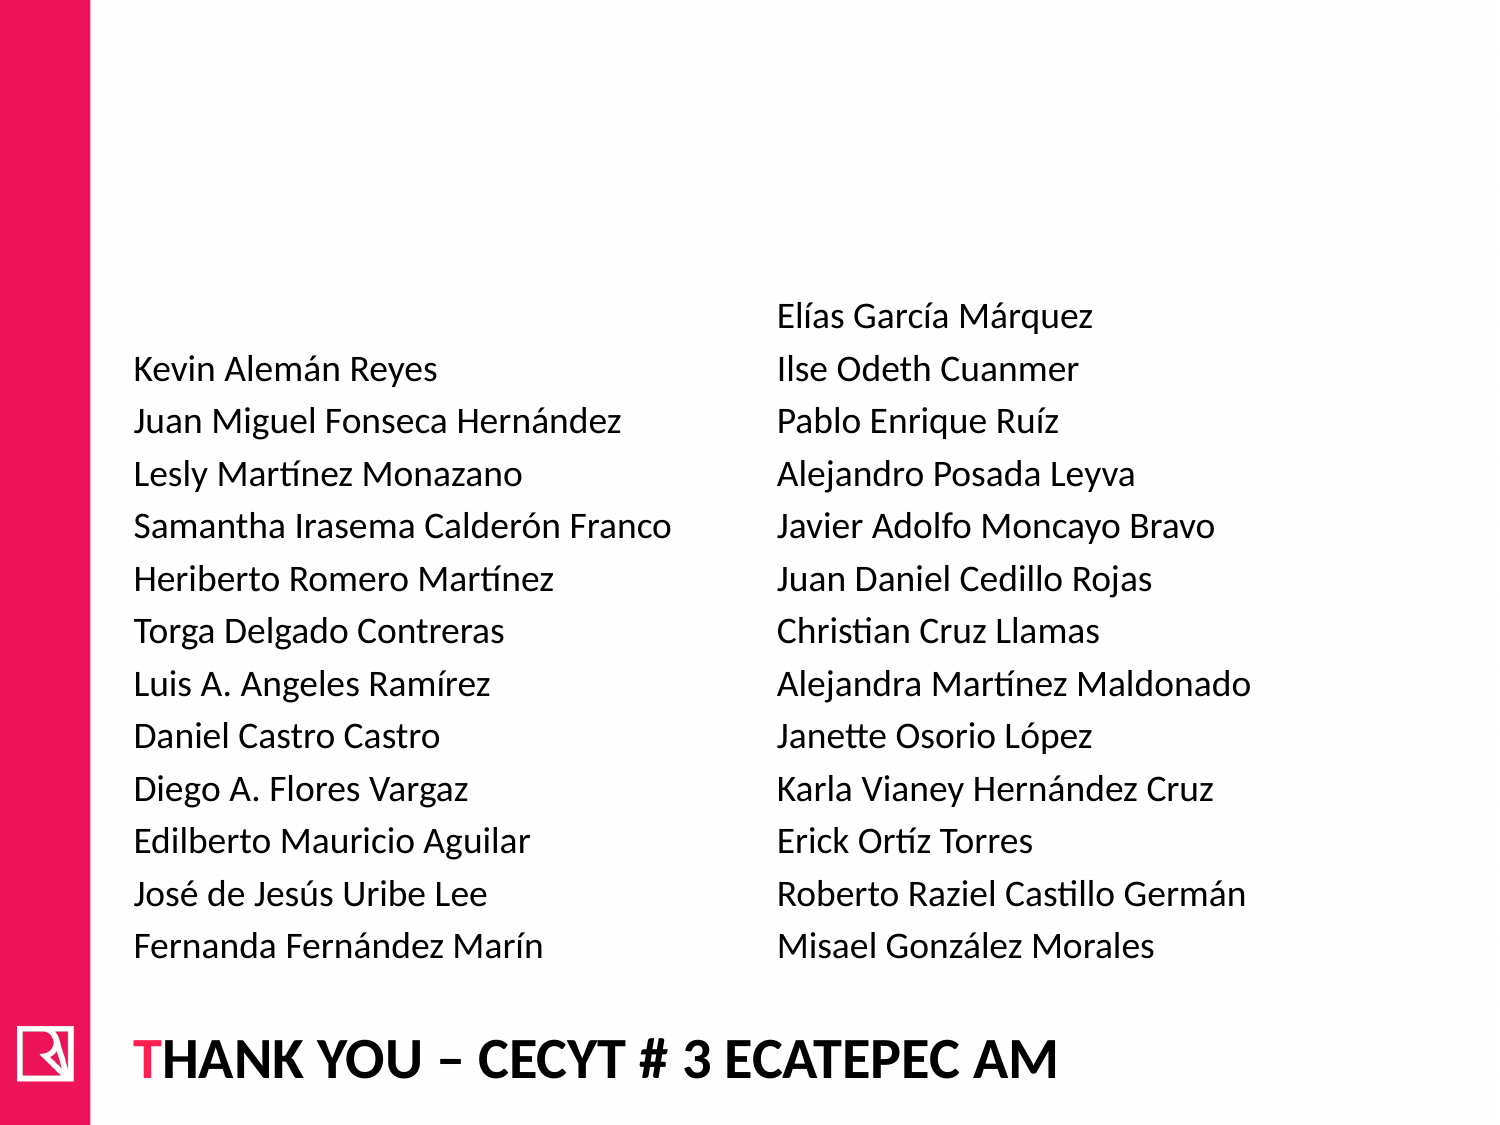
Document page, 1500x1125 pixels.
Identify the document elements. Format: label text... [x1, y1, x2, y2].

title Thank you – cecyt # 3 ecatepec am [118, 1013, 1394, 1125]
list Kevin Alemán Reyes Juan Miguel Fonseca Hernández Lesly Martínez Monazano Samantha Irasema Calderón Franco Heriberto Romero Martínez Torga Delgado Contreras Luis A. Angeles Ramírez Daniel Castro Castro Diego A. Flores Vargaz Edilberto Mauricio Aguilar José de Jesús Uribe Lee Fernanda Fernández Marín [118, 66, 715, 974]
text_box Elías García Márquez Ilse Odeth Cuanmer Pablo Enrique Ruíz Alejandro Posada Leyva Javier Adolfo Moncayo Bravo Juan Daniel Cedillo Rojas Christian Cruz Llamas Alejandra Martínez Maldonado Janette Osorio López Karla Vianey Hernández Cruz Erick Ortíz Torres Roberto Raziel Castillo Germán Misael González Morales [761, 66, 1329, 974]
picture [0, 0, 1500, 1125]
